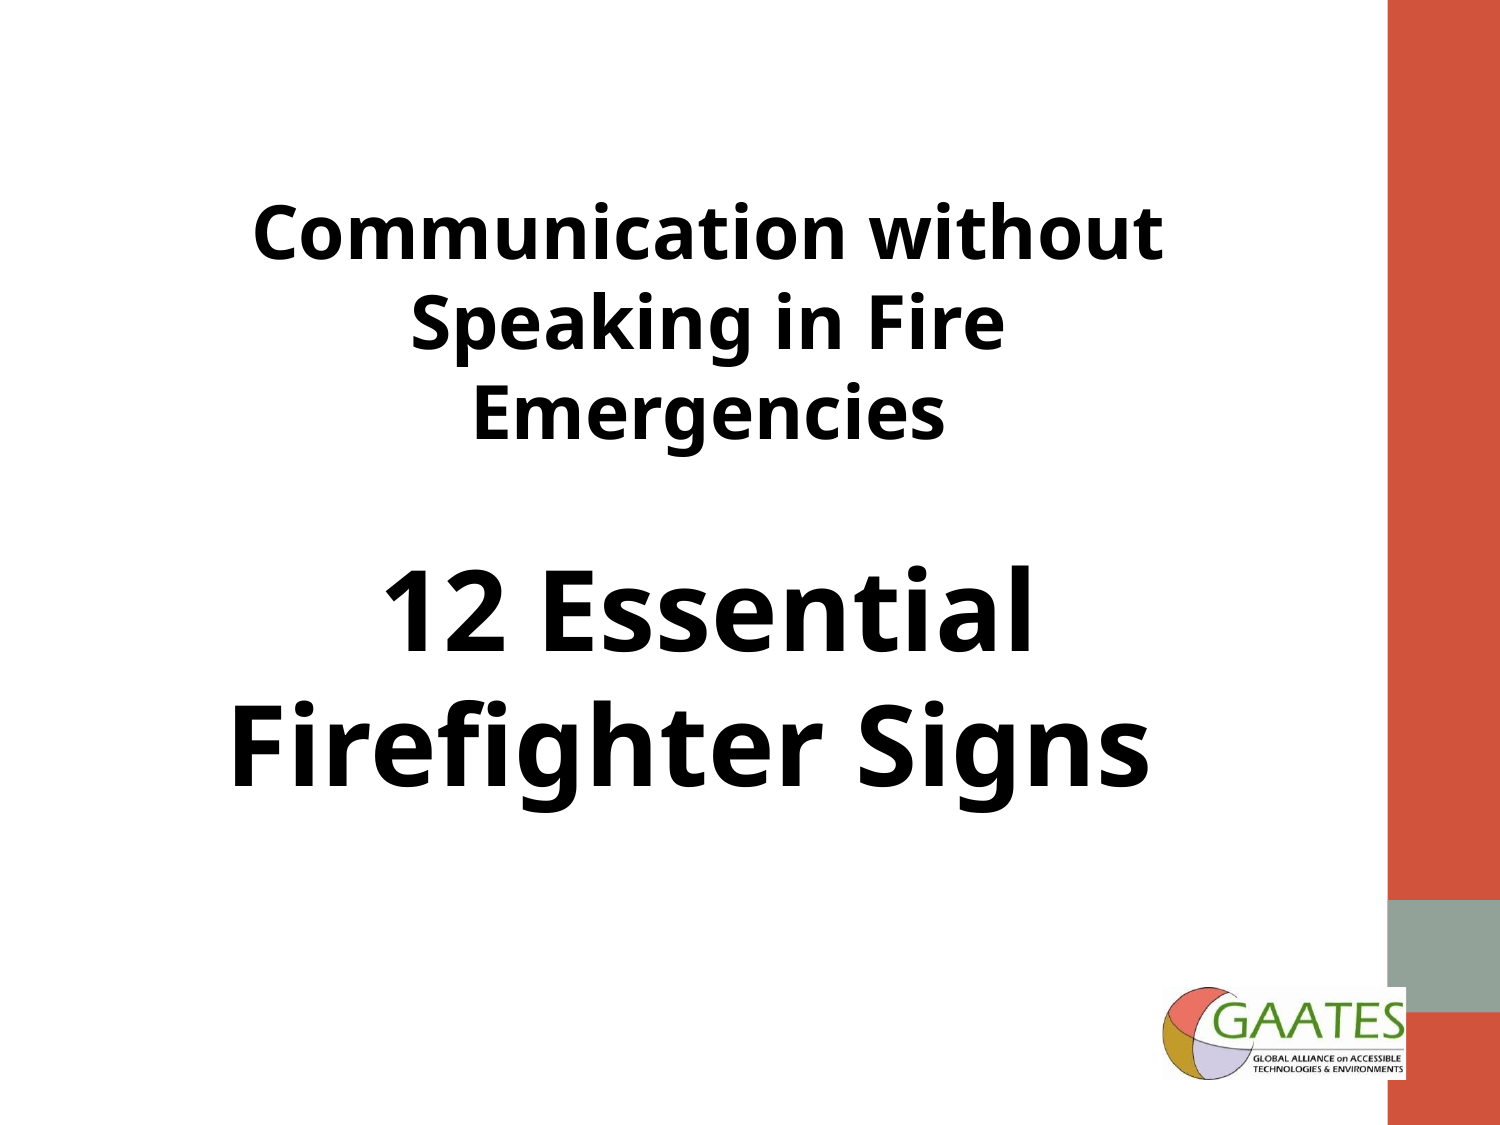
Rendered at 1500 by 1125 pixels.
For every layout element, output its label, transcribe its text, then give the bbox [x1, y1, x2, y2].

picture [1162, 987, 1407, 1080]
text_box Communication without Speaking in Fire Emergencies 12 Essential Firefighter Signs [159, 177, 1258, 817]
